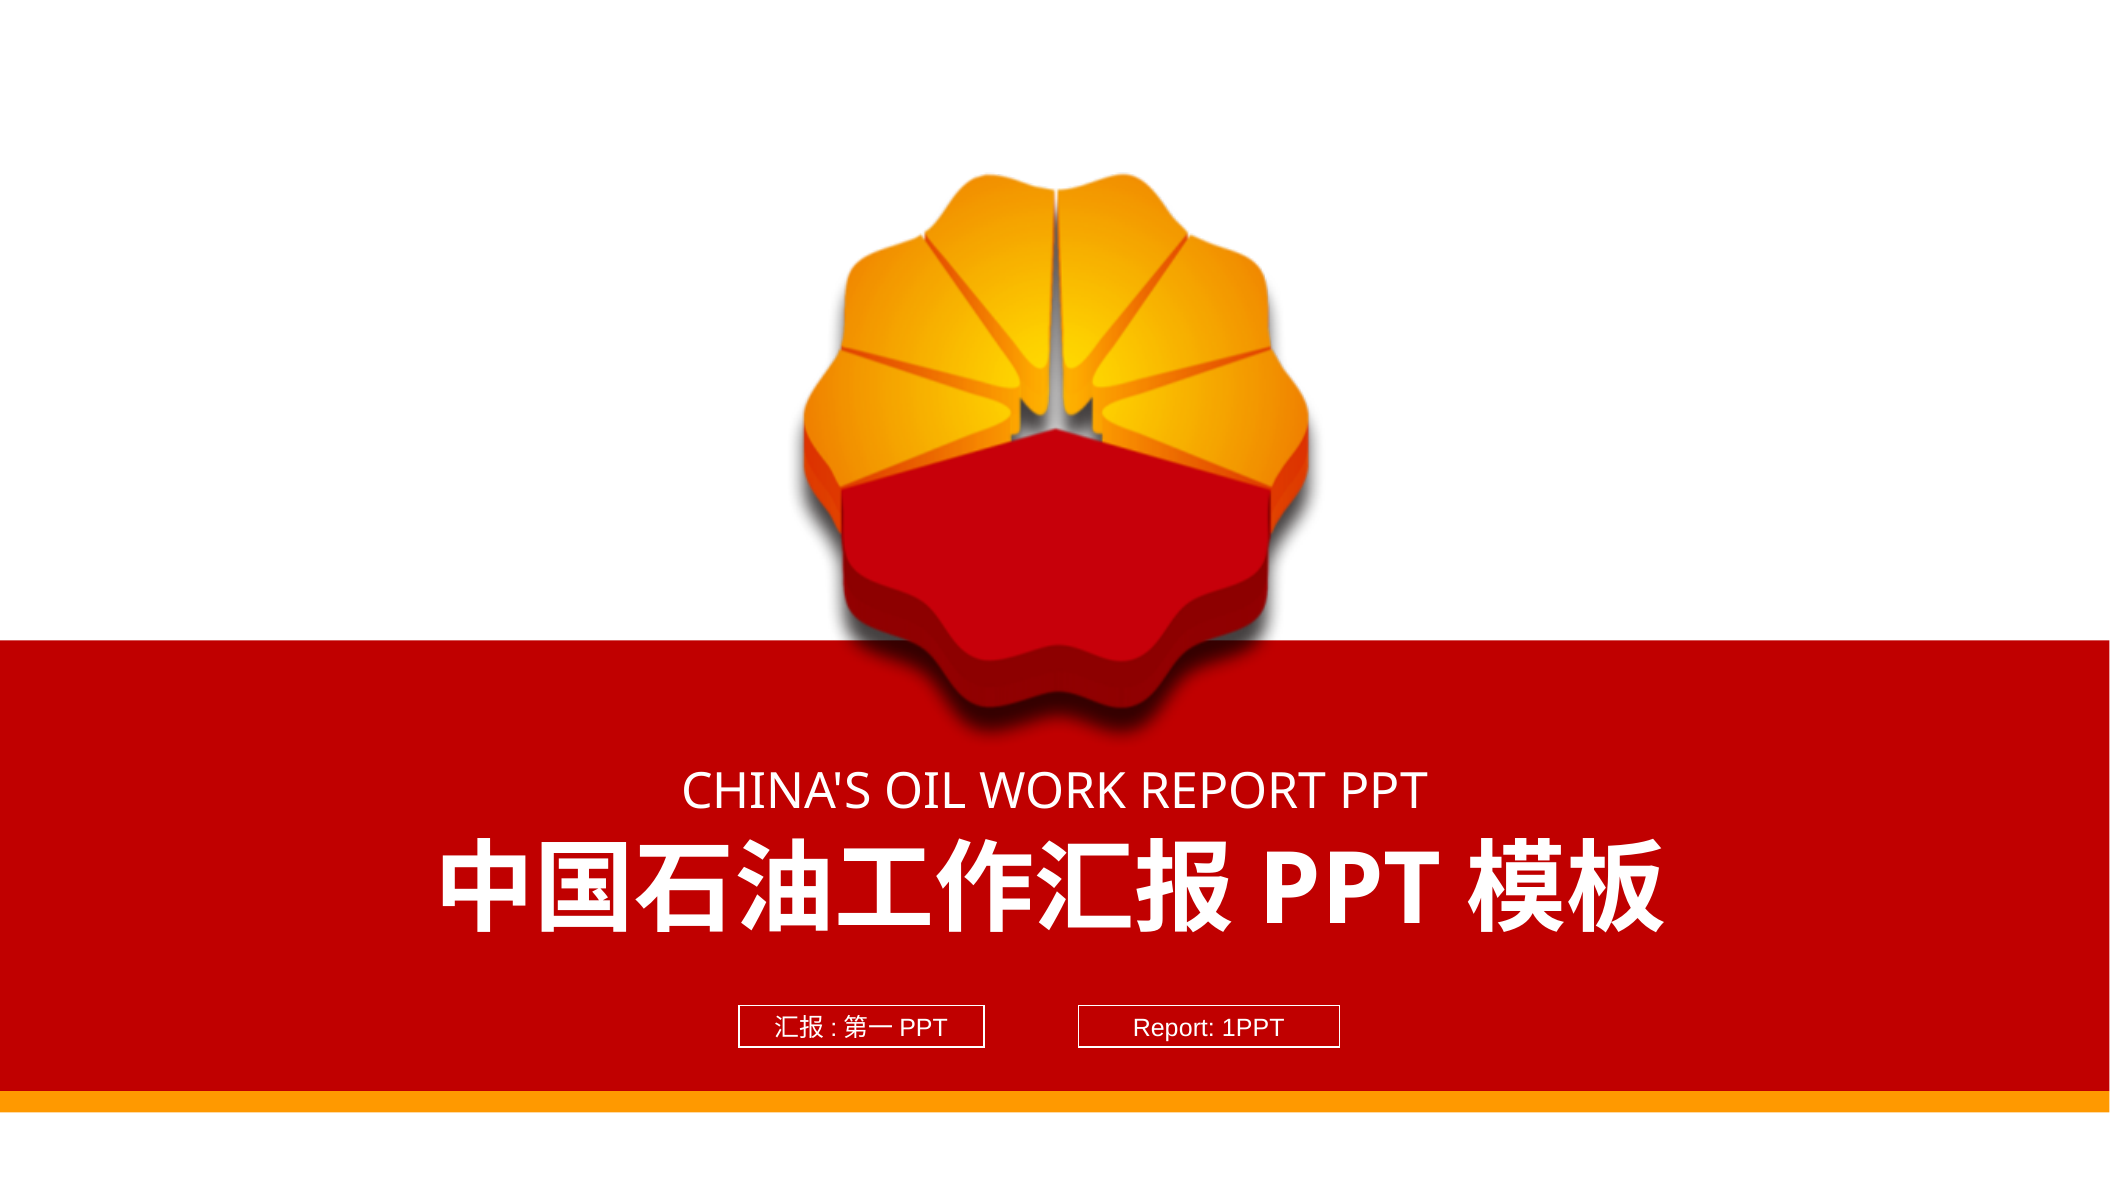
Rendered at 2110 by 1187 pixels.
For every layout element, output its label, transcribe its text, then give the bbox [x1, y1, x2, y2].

picture [756, 145, 1354, 764]
text_box 汇报:第一PPT [738, 1005, 984, 1048]
text_box Report: 1PPT [1078, 1005, 1340, 1048]
text_box [0, 1090, 2110, 1113]
text_box CHINA'S OIL WORK REPORT PPT [522, 758, 1587, 819]
text_box [0, 639, 2110, 1090]
text_box 中国石油工作汇报PPT模板 [405, 823, 1696, 944]
